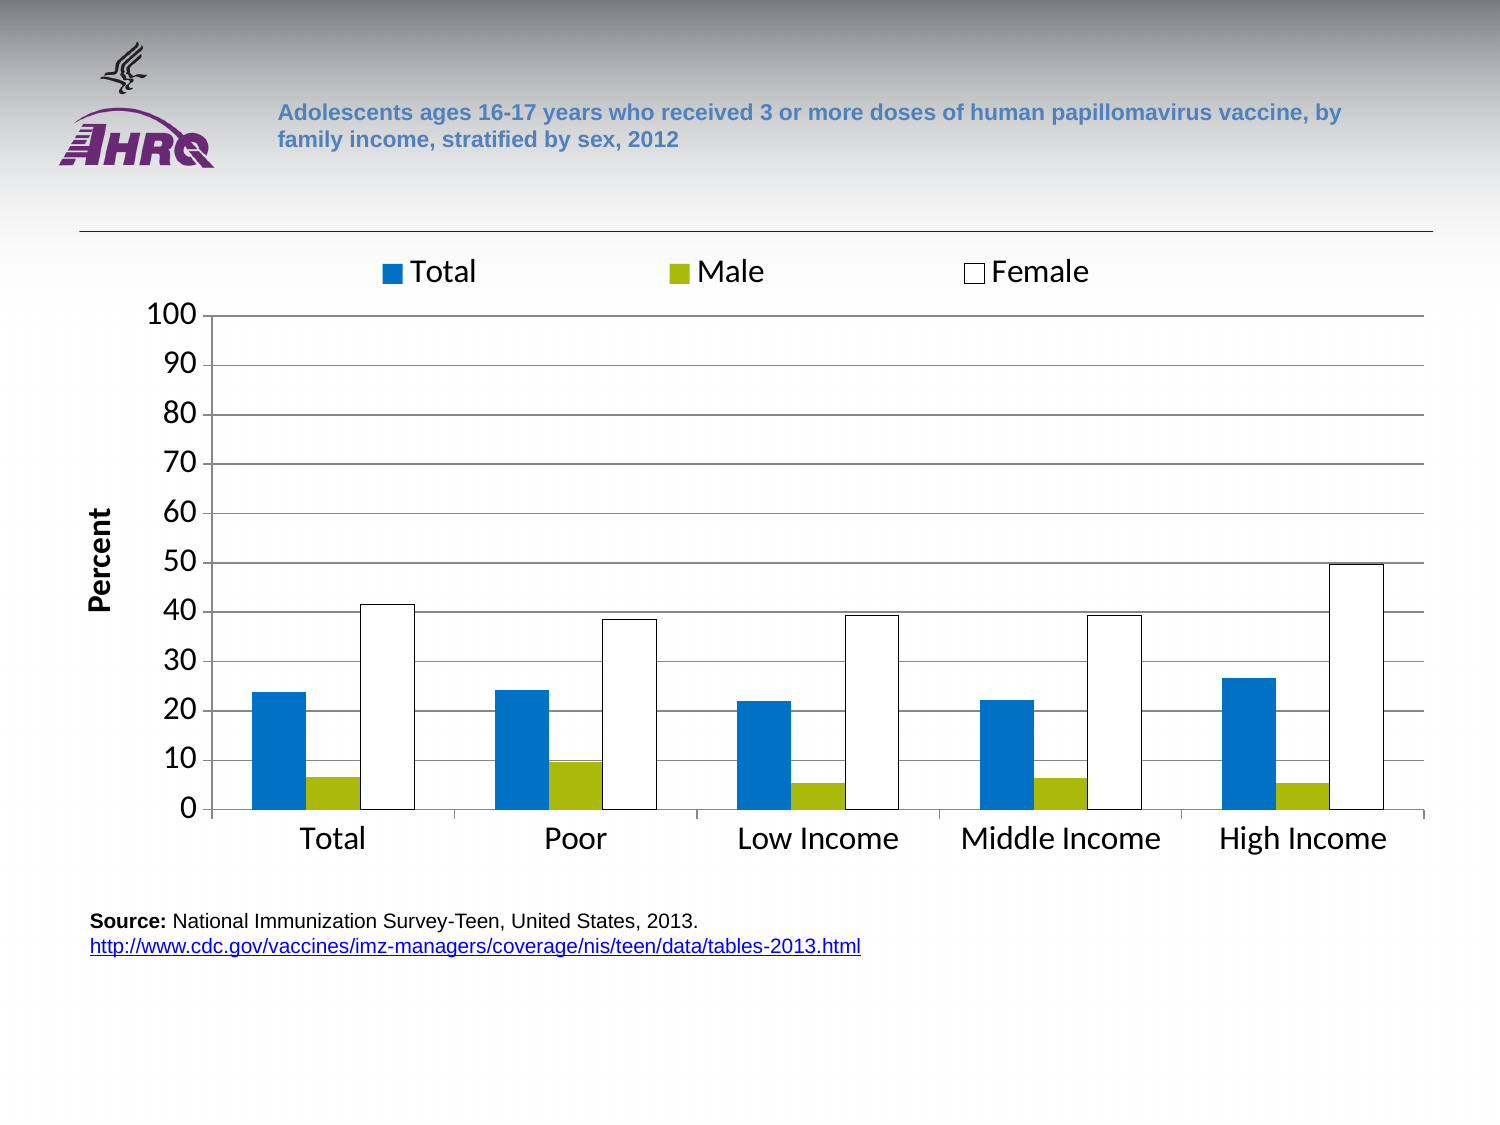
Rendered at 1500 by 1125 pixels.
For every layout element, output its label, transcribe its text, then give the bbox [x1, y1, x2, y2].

chart [74, 239, 1426, 916]
picture [0, 0, 1500, 1125]
text_box Source: National Immunization Survey-Teen, United States, 2013. http://www.cdc.gov/vaccines/imz-managers/coverage/nis/teen/data/tables-2013.html [74, 921, 1425, 965]
title Adolescents ages 16-17 years who received 3 or more doses of human papillomavirus vaccine, by family income, stratified by sex, 2012 [262, 45, 1425, 188]
